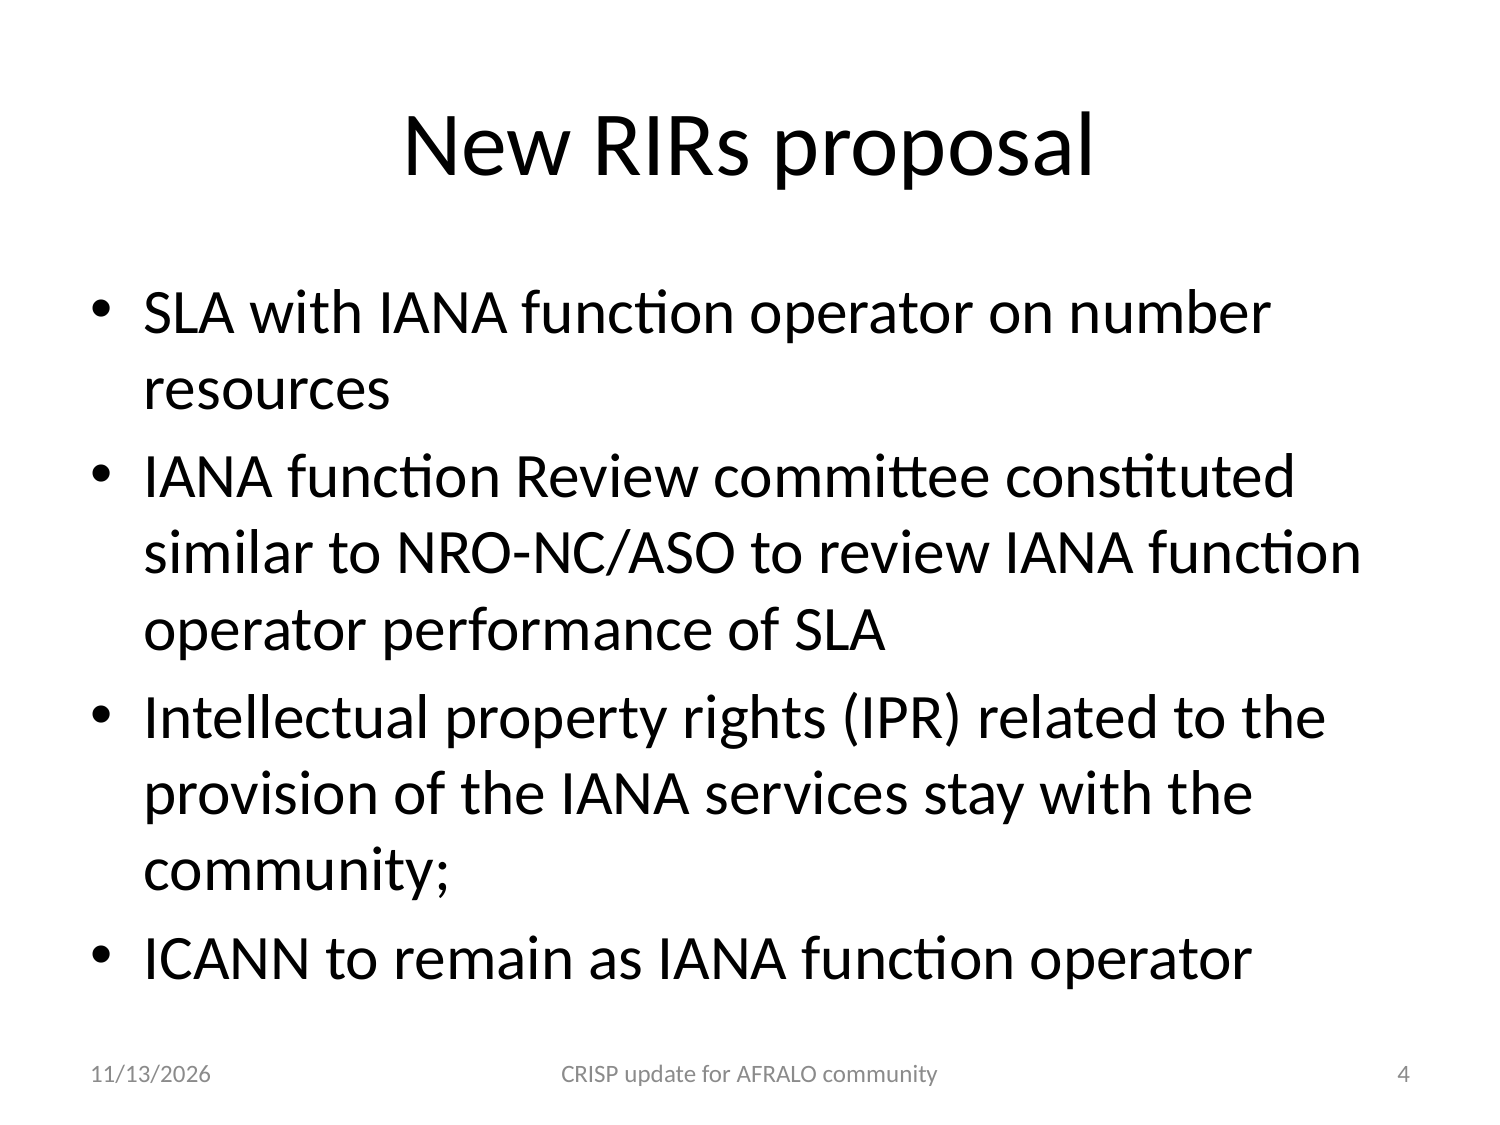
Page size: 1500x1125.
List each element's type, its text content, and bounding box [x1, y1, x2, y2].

list SLA with IANA function operator on number resources IANA function Review committee constituted similar to NRO-NC/ASO to review IANA function operator performance of SLA Intellectual property rights (IPR) related to the provision of the IANA services stay with the community; ICANN to remain as IANA function operator [75, 262, 1425, 1005]
slide_number 4 [1074, 1042, 1425, 1103]
title New RIRs proposal [75, 45, 1425, 233]
footer CRISP update for AFRALO community [512, 1042, 988, 1103]
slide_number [75, 1042, 425, 1103]
